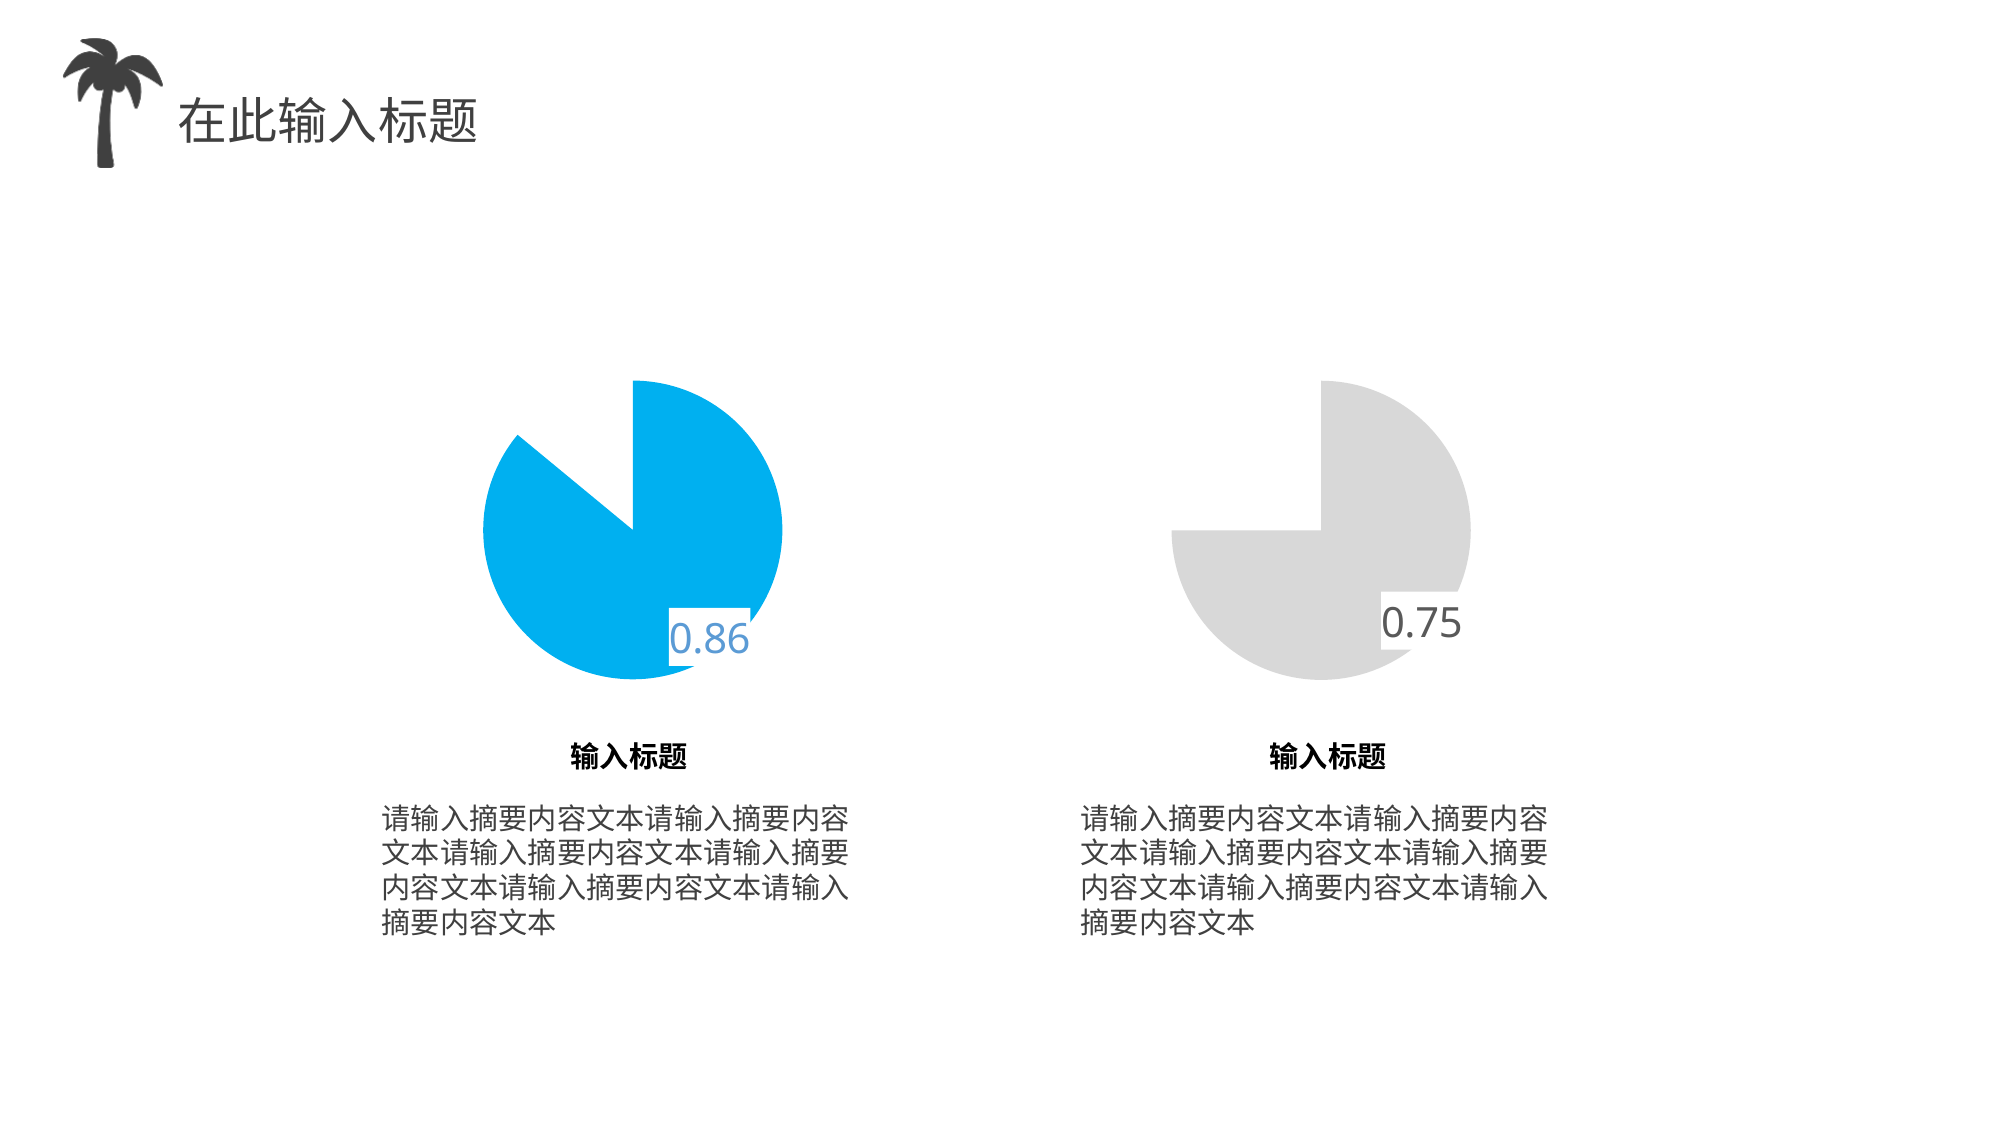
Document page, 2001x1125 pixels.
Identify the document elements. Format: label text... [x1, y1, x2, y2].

text_box 输入标题 [481, 731, 778, 781]
text_box 请输入摘要内容文本请输入摘要内容文本请输入摘要内容文本请输入摘要内容文本请输入摘要内容文本请输入摘要内容文本 [1065, 792, 1591, 983]
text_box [37, 26, 495, 177]
text_box 请输入摘要内容文本请输入摘要内容文本请输入摘要内容文本请输入摘要内容文本请输入摘要内容文本请输入摘要内容文本 [366, 792, 892, 983]
text_box 输入标题 [1179, 731, 1477, 781]
chart [1009, 284, 1680, 731]
chart [320, 284, 991, 731]
